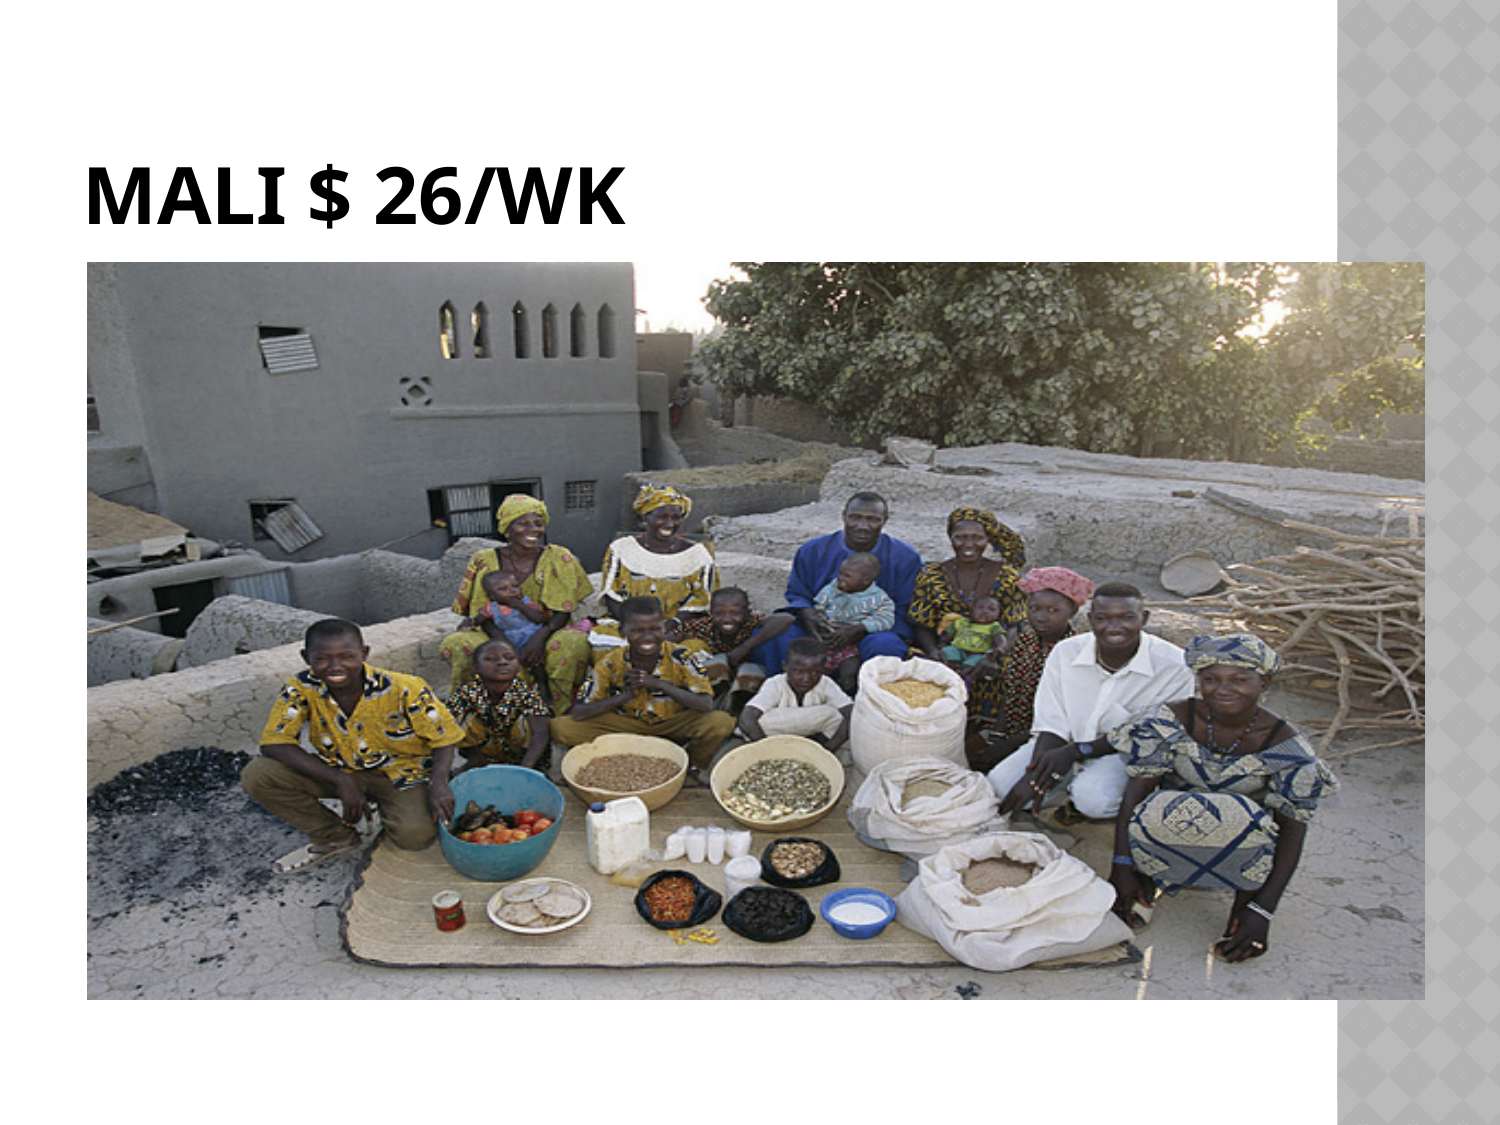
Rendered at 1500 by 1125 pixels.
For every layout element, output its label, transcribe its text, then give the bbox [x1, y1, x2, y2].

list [87, 261, 1426, 1001]
title Mali $ 26/wk [75, 52, 1263, 240]
